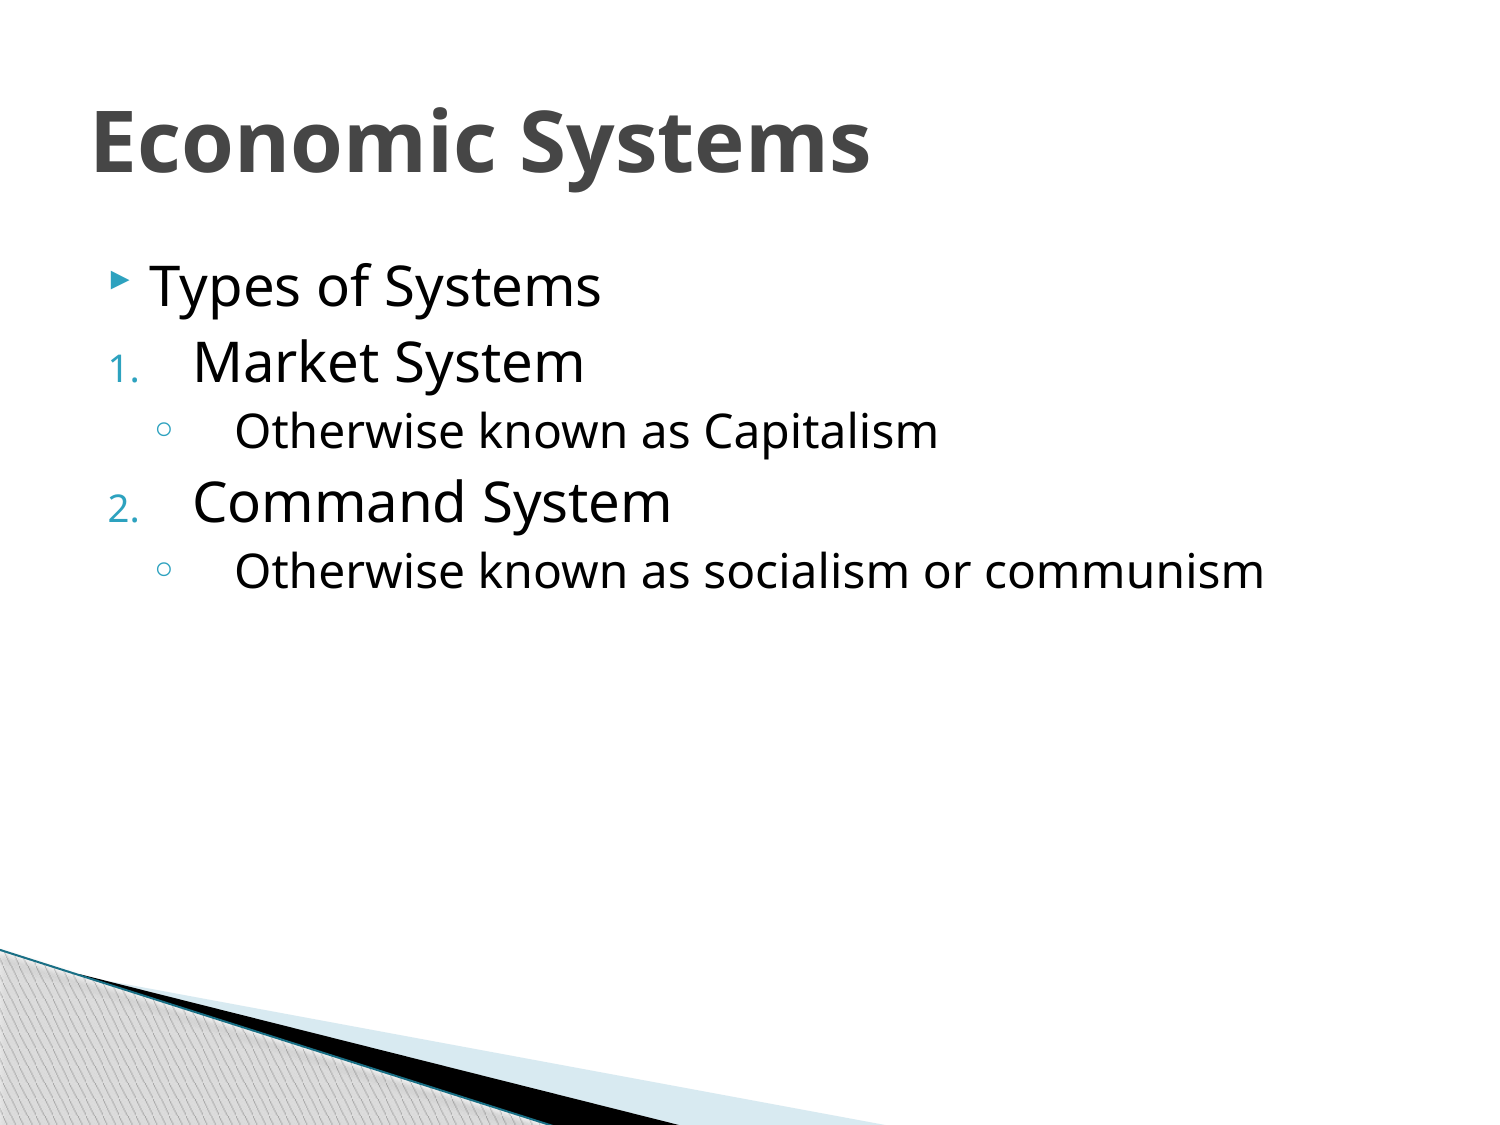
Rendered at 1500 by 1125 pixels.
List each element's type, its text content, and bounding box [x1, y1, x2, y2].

list Types of Systems Market System Otherwise known as Capitalism Command System Otherwise known as socialism or communism [75, 243, 1425, 986]
title Economic Systems [75, 45, 1425, 233]
